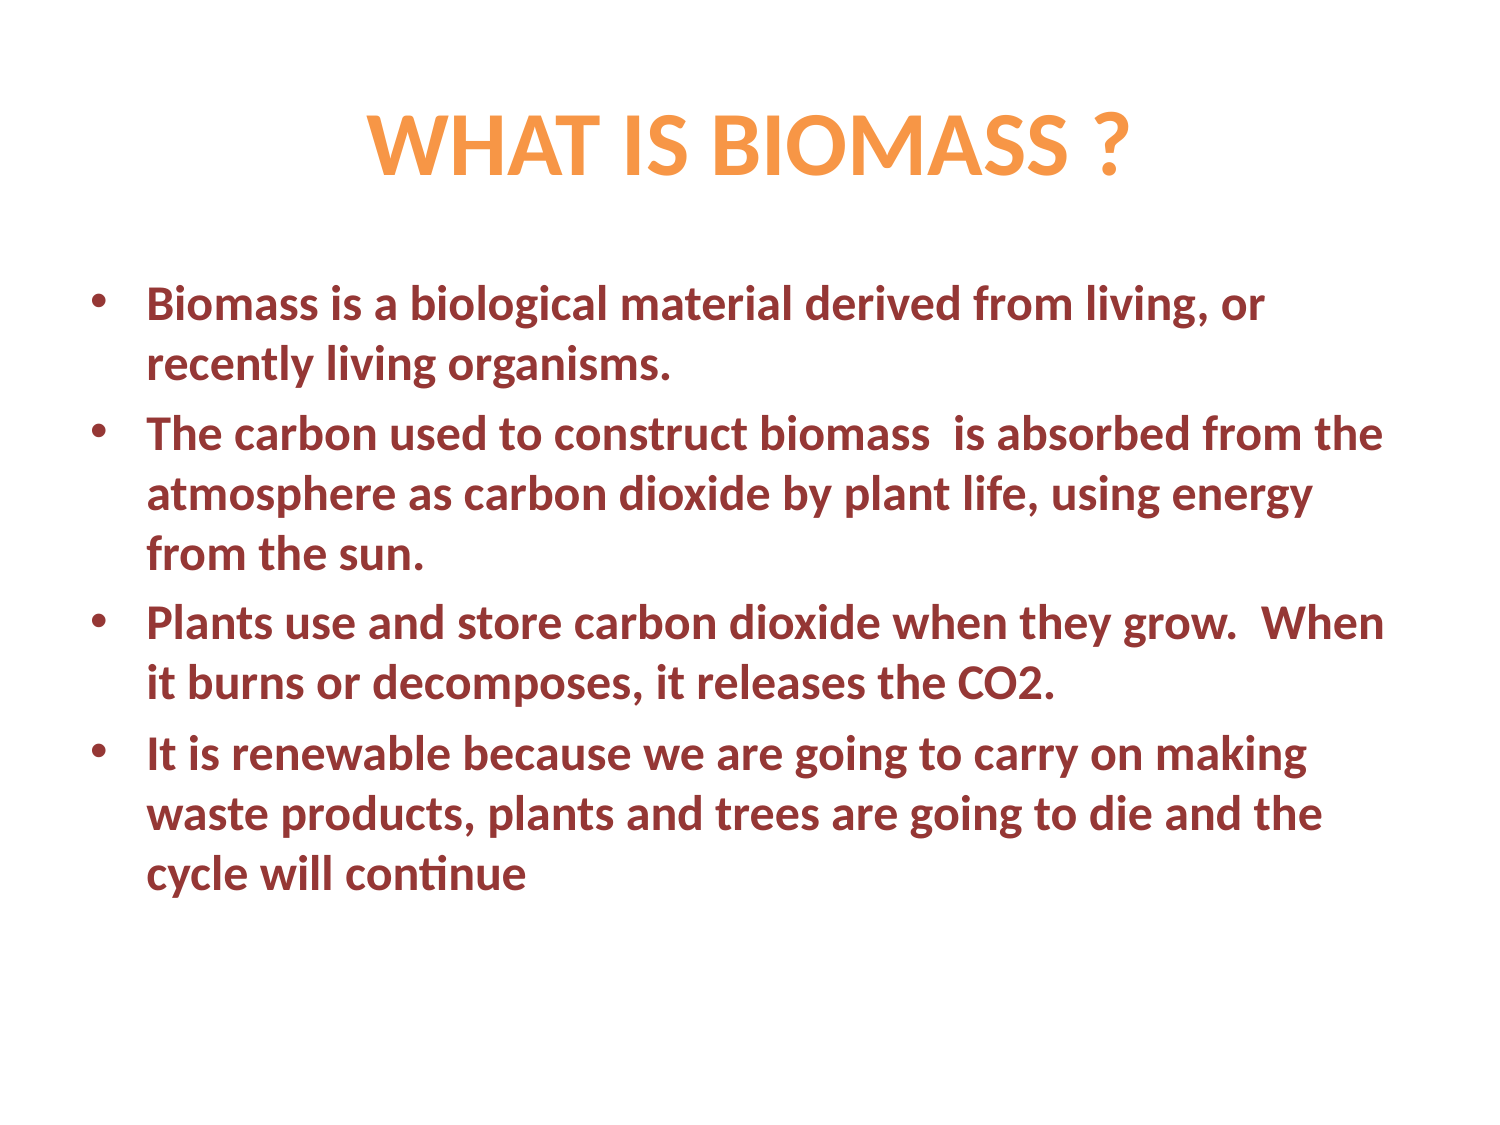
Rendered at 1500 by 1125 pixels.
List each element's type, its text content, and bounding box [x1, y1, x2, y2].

title WHAT IS BIOMASS ? [75, 45, 1425, 233]
list Biomass is a biological material derived from living, or recently living organisms. The carbon used to construct biomass is absorbed from the atmosphere as carbon dioxide by plant life, using energy from the sun. Plants use and store carbon dioxide when they grow. When it burns or decomposes, it releases the CO2. It is renewable because we are going to carry on making waste products, plants and trees are going to die and the cycle will continue [75, 262, 1425, 1005]
